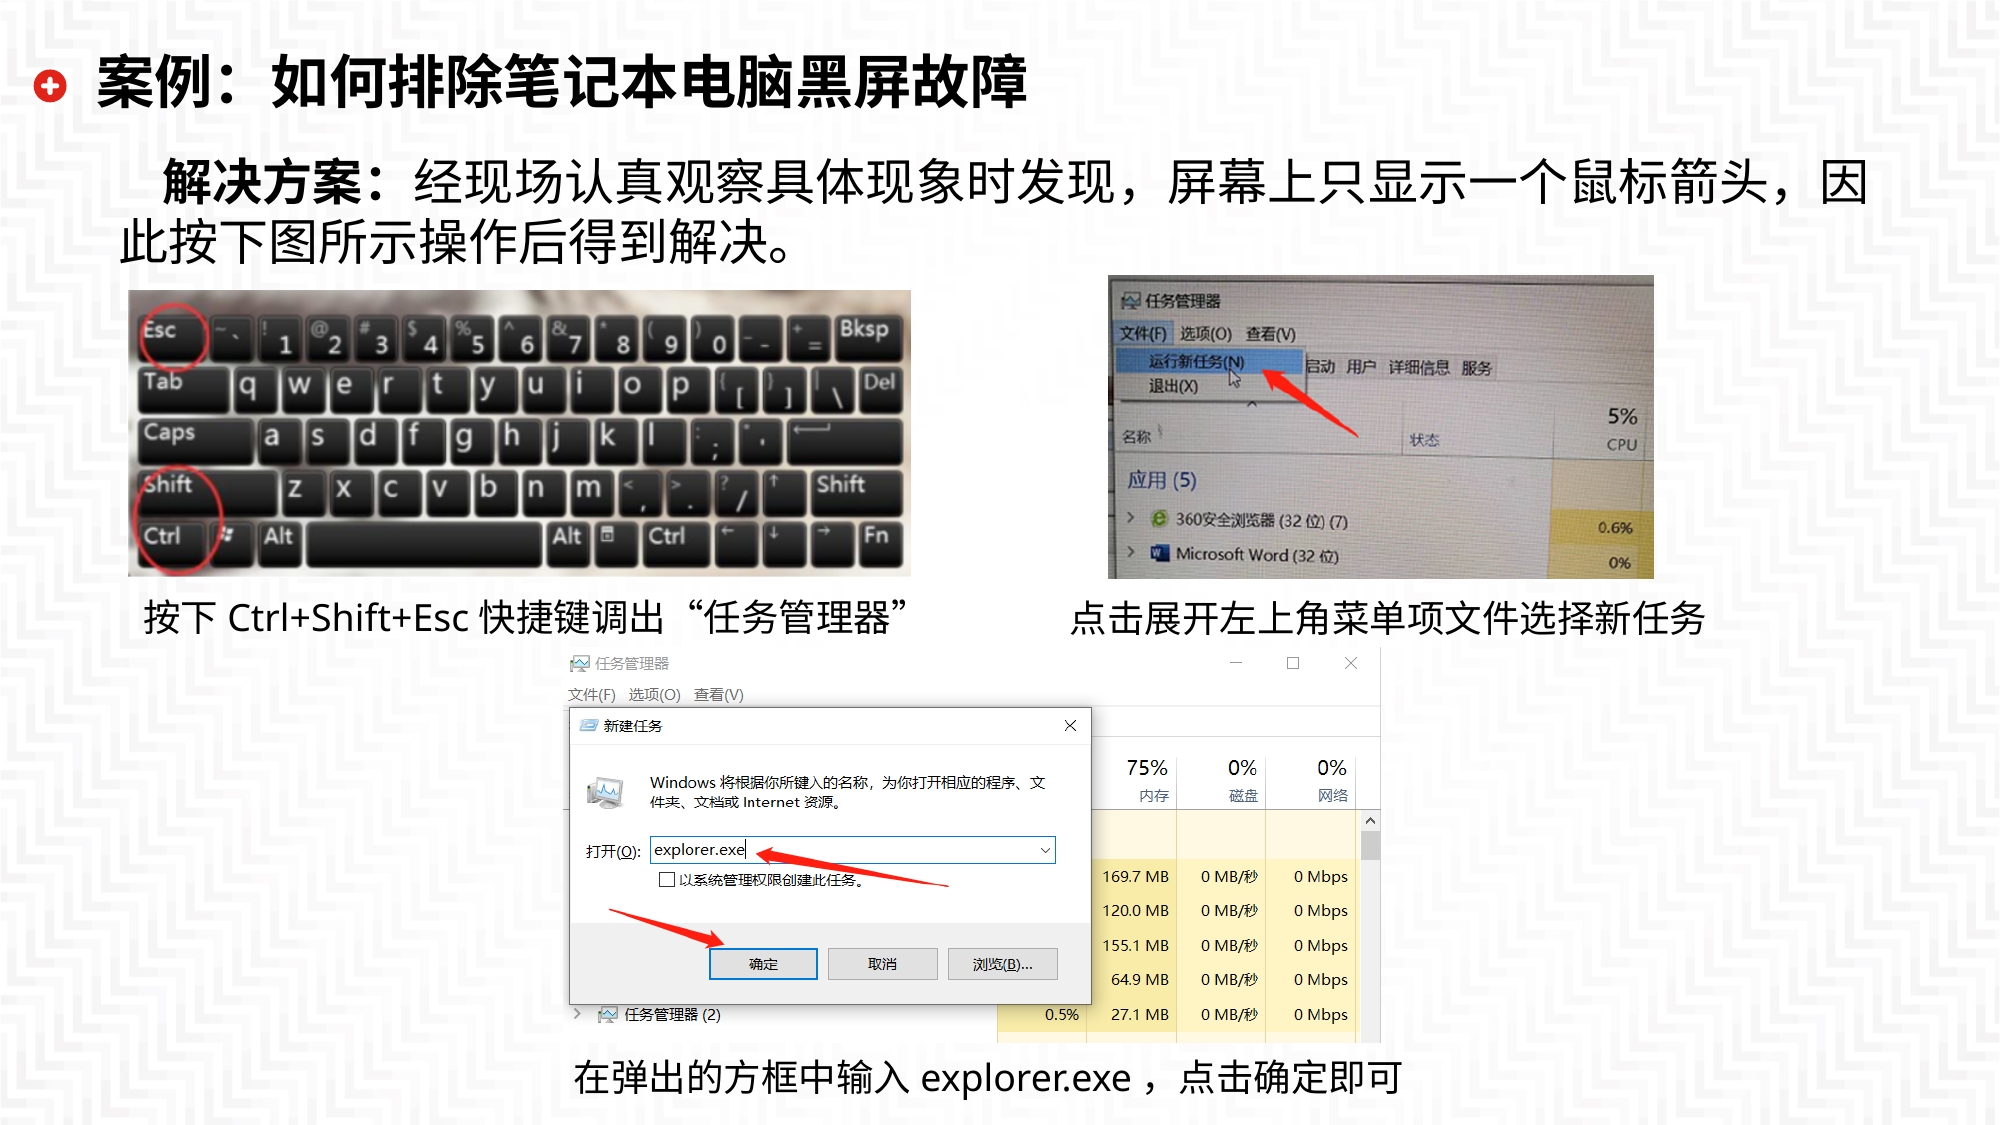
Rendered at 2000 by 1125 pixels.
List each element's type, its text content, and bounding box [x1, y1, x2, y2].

picture [0, 0, 2000, 1125]
text_box 解决方案：经现场认真观察具体现象时发现，屏幕上只显示一个鼠标箭头，因此按下图所示操作后得到解决。 [103, 143, 1885, 278]
text_box 点击展开左上角菜单项文件选择新任务 [1054, 587, 1727, 647]
text_box 按下Ctrl+Shift+Esc快捷键调出“任务管理器” [127, 586, 945, 647]
text_box 在弹出的方框中输入explorer.exe，点击确定即可 [559, 1046, 1441, 1106]
text_box 案例：如何排除笔记本电脑黑屏故障 [85, 18, 1236, 144]
